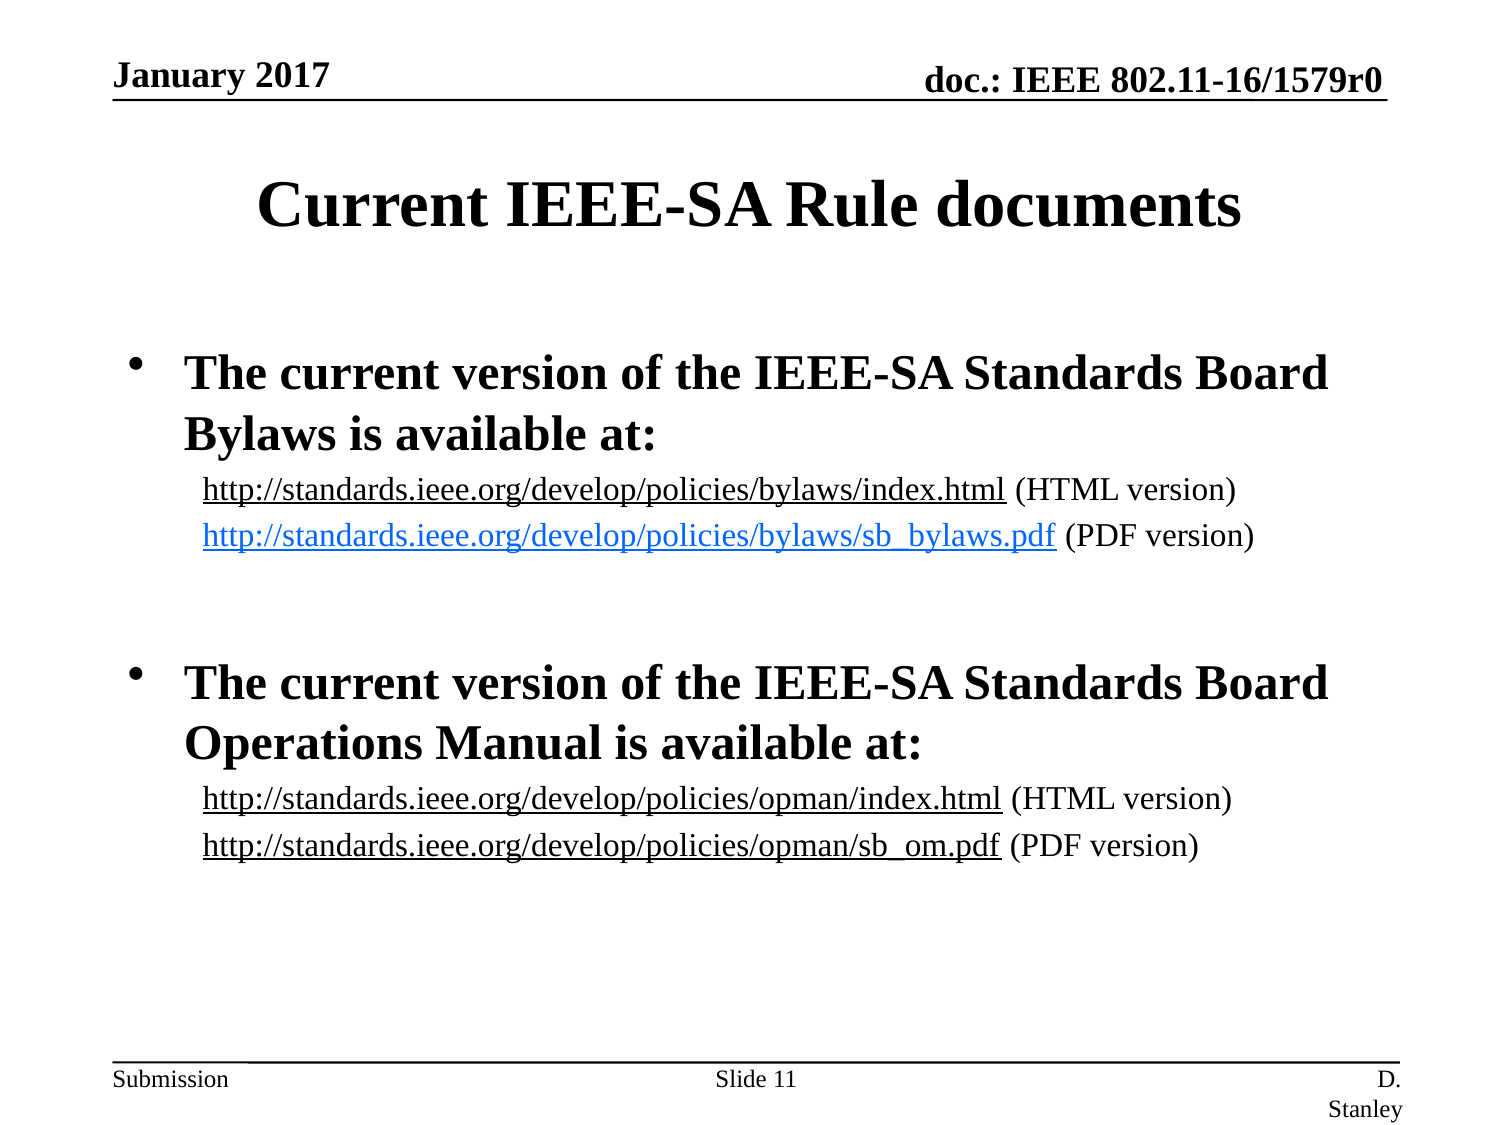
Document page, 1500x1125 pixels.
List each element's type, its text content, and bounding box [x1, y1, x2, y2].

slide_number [112, 49, 401, 96]
slide_number Slide 11 [712, 1061, 800, 1093]
title Current IEEE-SA Rule documents [112, 112, 1388, 262]
list The current version of the IEEE-SA Standards Board Bylaws is available at: http://standards.ieee.org/develop/policies/bylaws/index.html (HTML version) http://standards.ieee.org/develop/policies/bylaws/sb_bylaws.pdf (PDF version) The current version of the IEEE-SA Standards Board Operations Manual is available at: http://standards.ieee.org/develop/policies/opman/index.html (HTML version) http://standards.ieee.org/develop/policies/opman/sb_om.pdf (PDF version) [112, 262, 1388, 1051]
footer D. Stanley, HP Enterprise [1324, 1061, 1402, 1093]
